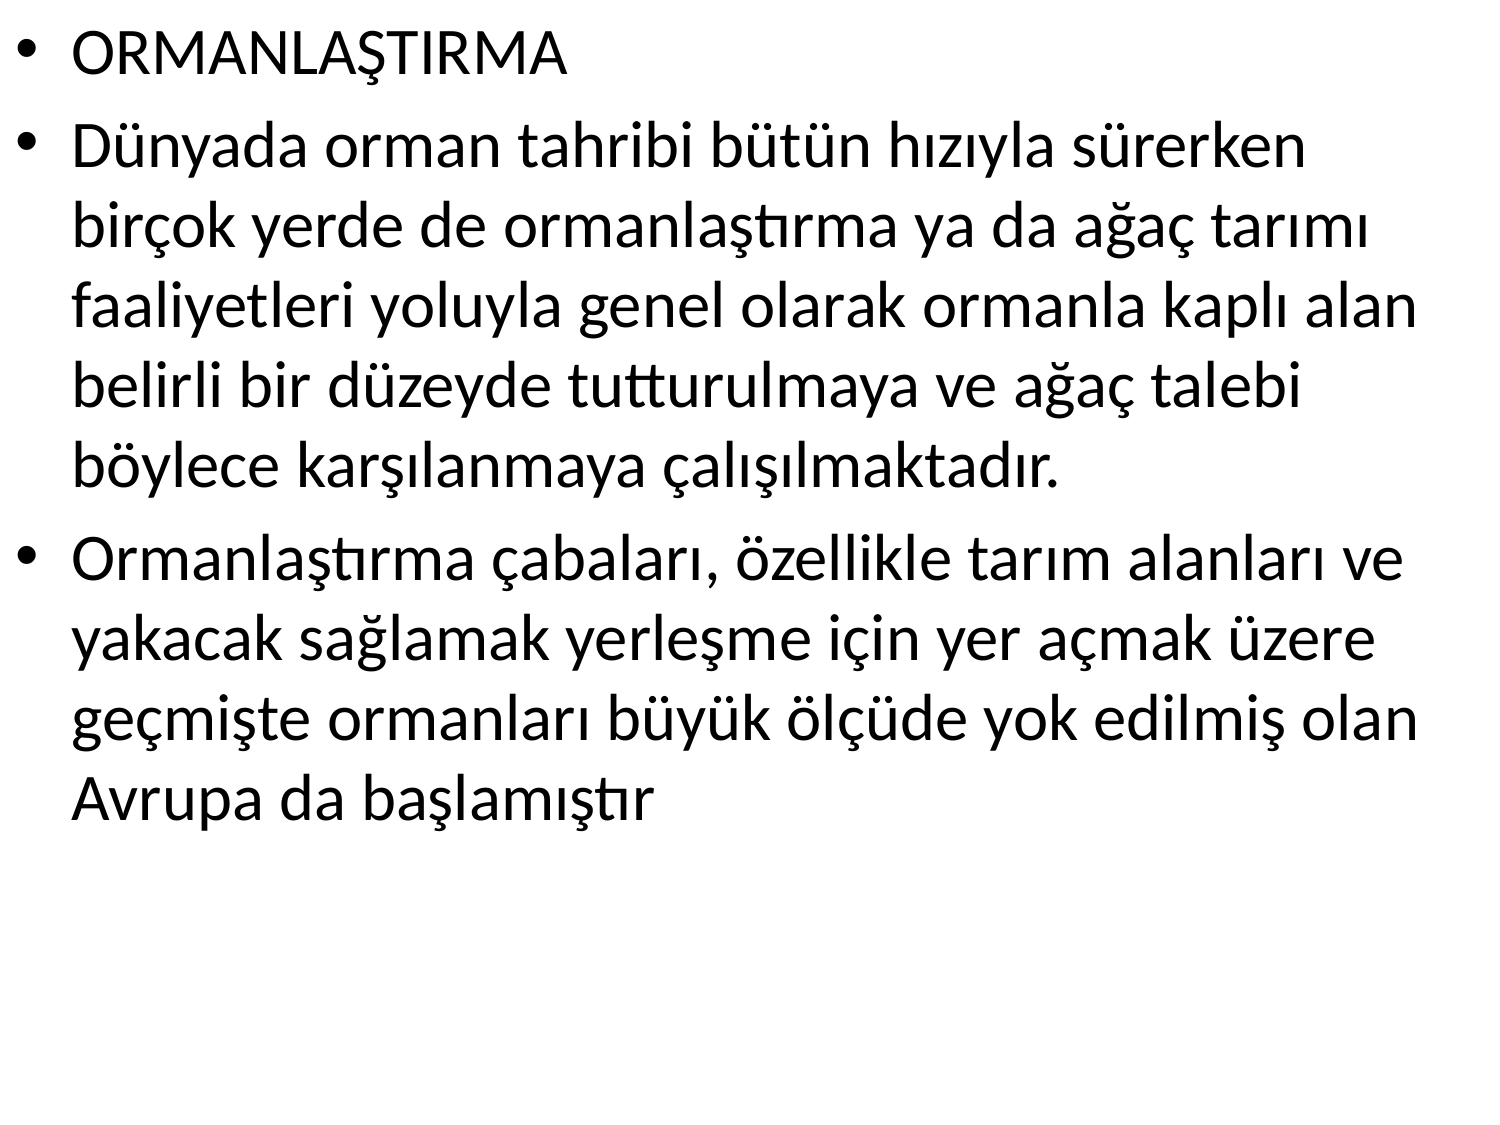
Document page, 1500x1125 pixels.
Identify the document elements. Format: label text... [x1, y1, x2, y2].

list ORMANLAŞTIRMA Dünyada orman tahribi bütün hızıyla sürerken birçok yerde de ormanlaştırma ya da ağaç tarımı faaliyetleri yoluyla genel olarak ormanla kaplı alan belirli bir düzeyde tutturulmaya ve ağaç talebi böylece karşılanmaya çalışılmaktadır. Ormanlaştırma çabaları, özellikle tarım alanları ve yakacak sağlamak yerleşme için yer açmak üzere geçmişte ormanları büyük ölçüde yok edilmiş olan Avrupa da başlamıştır [0, 0, 1500, 1125]
